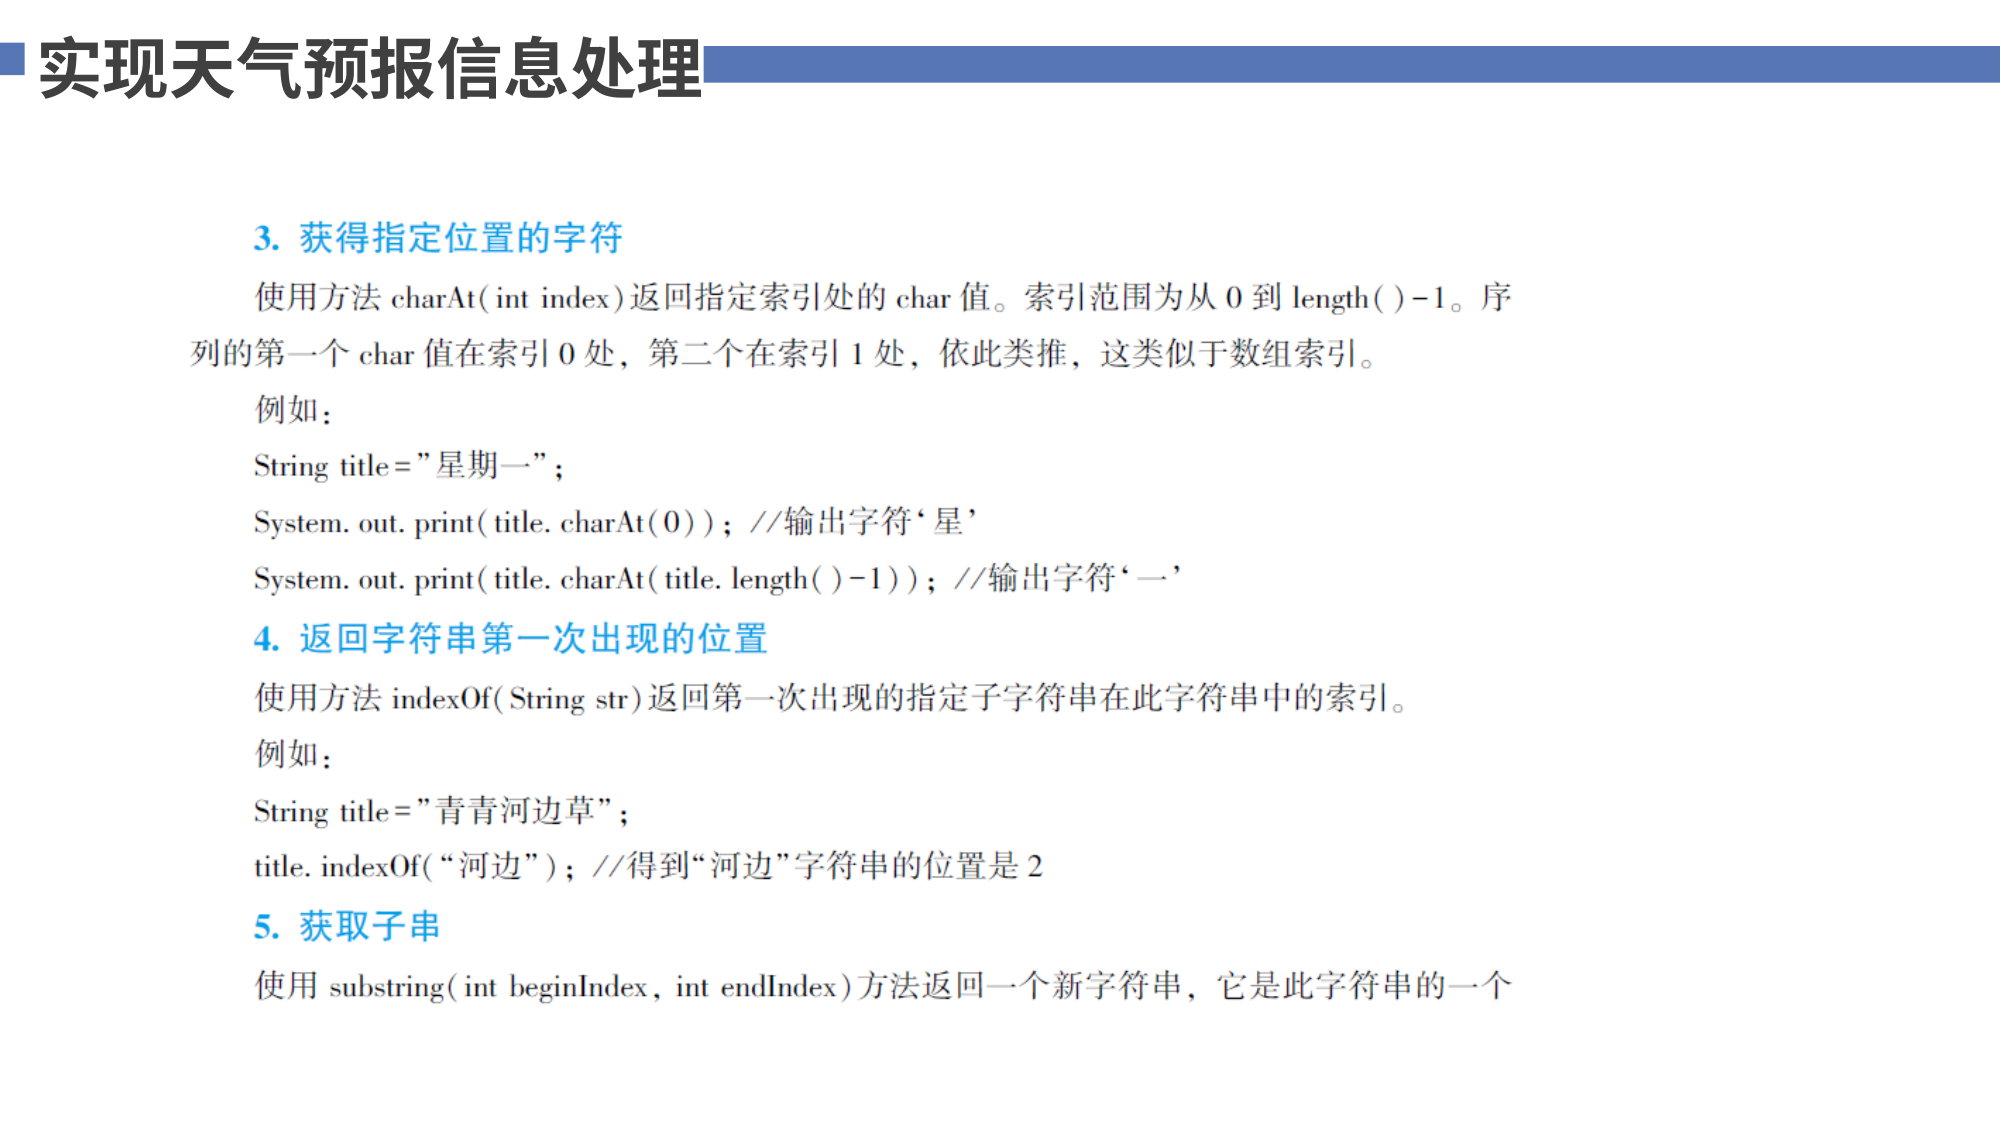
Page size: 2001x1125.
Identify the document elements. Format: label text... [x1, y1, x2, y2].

picture [33, 212, 1610, 1020]
text_box 实现天气预报信息处理 [36, 26, 704, 107]
text_box [704, 45, 2000, 84]
text_box [0, 41, 26, 76]
